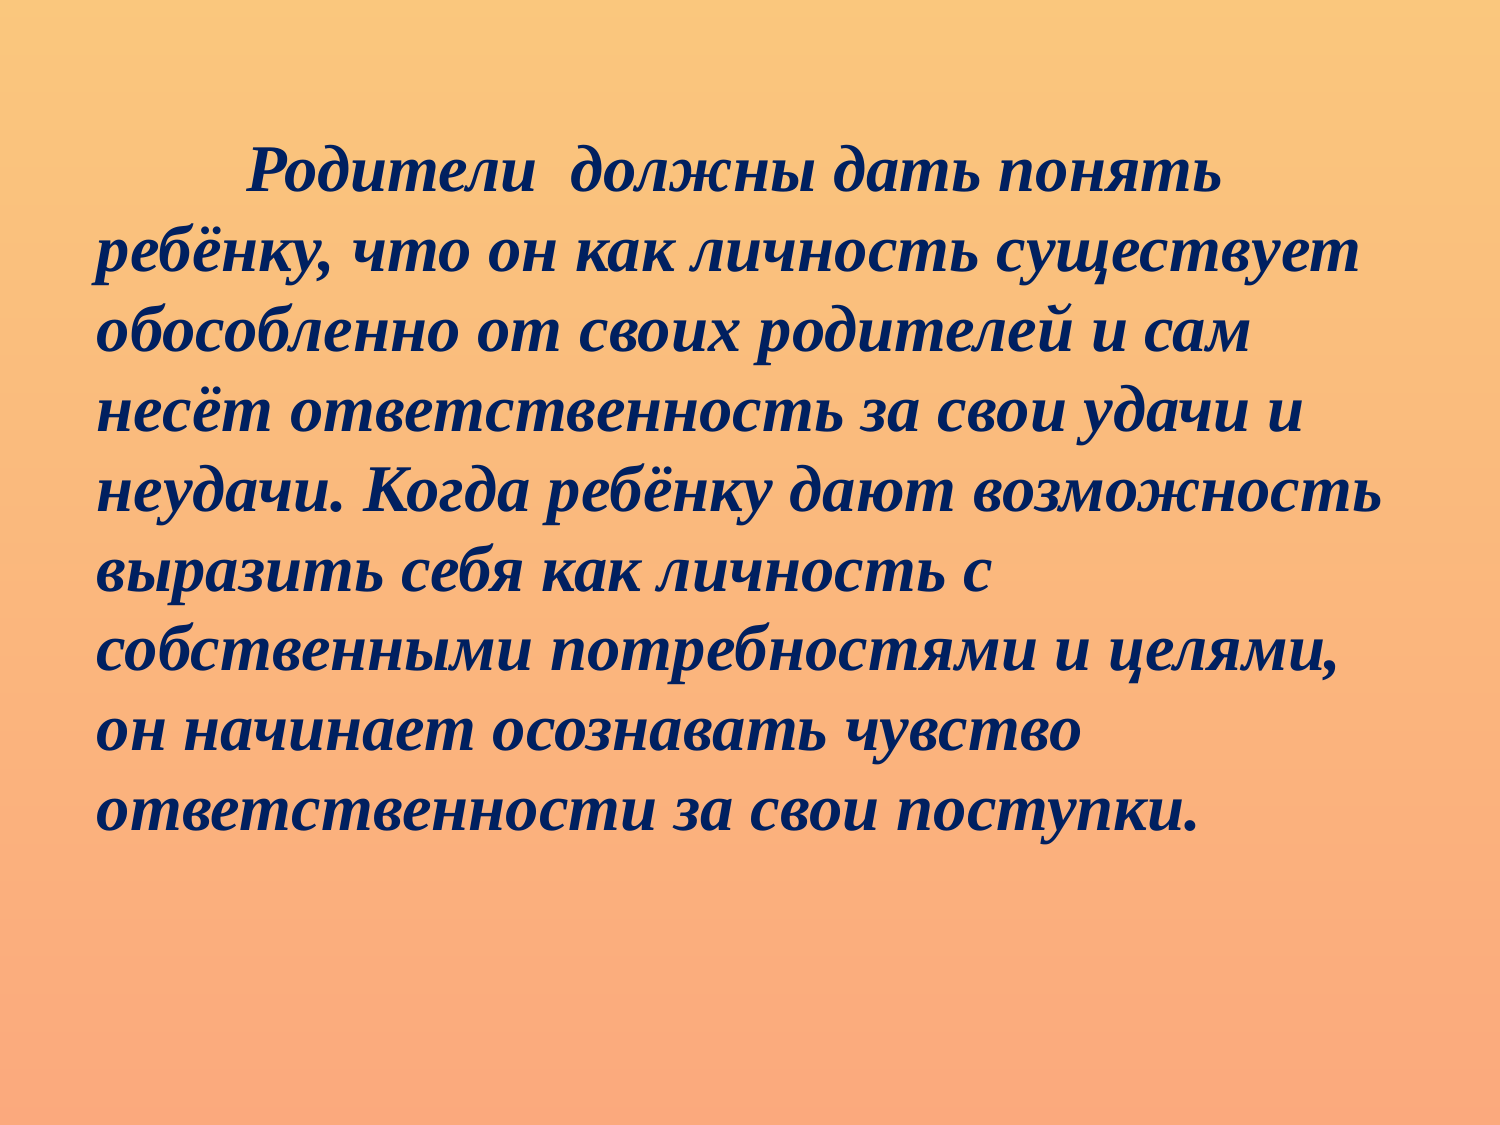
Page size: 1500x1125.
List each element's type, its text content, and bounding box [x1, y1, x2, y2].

text_box Родители должны дать понять ребёнку, что он как личность существует обособленно от своих родителей и сам несёт ответственность за свои удачи и неудачи. Когда ребёнку дают возможность выразить себя как личность с собственными потребностями и целями, он начинает осознавать чувство ответственности за свои поступки. [81, 117, 1430, 852]
